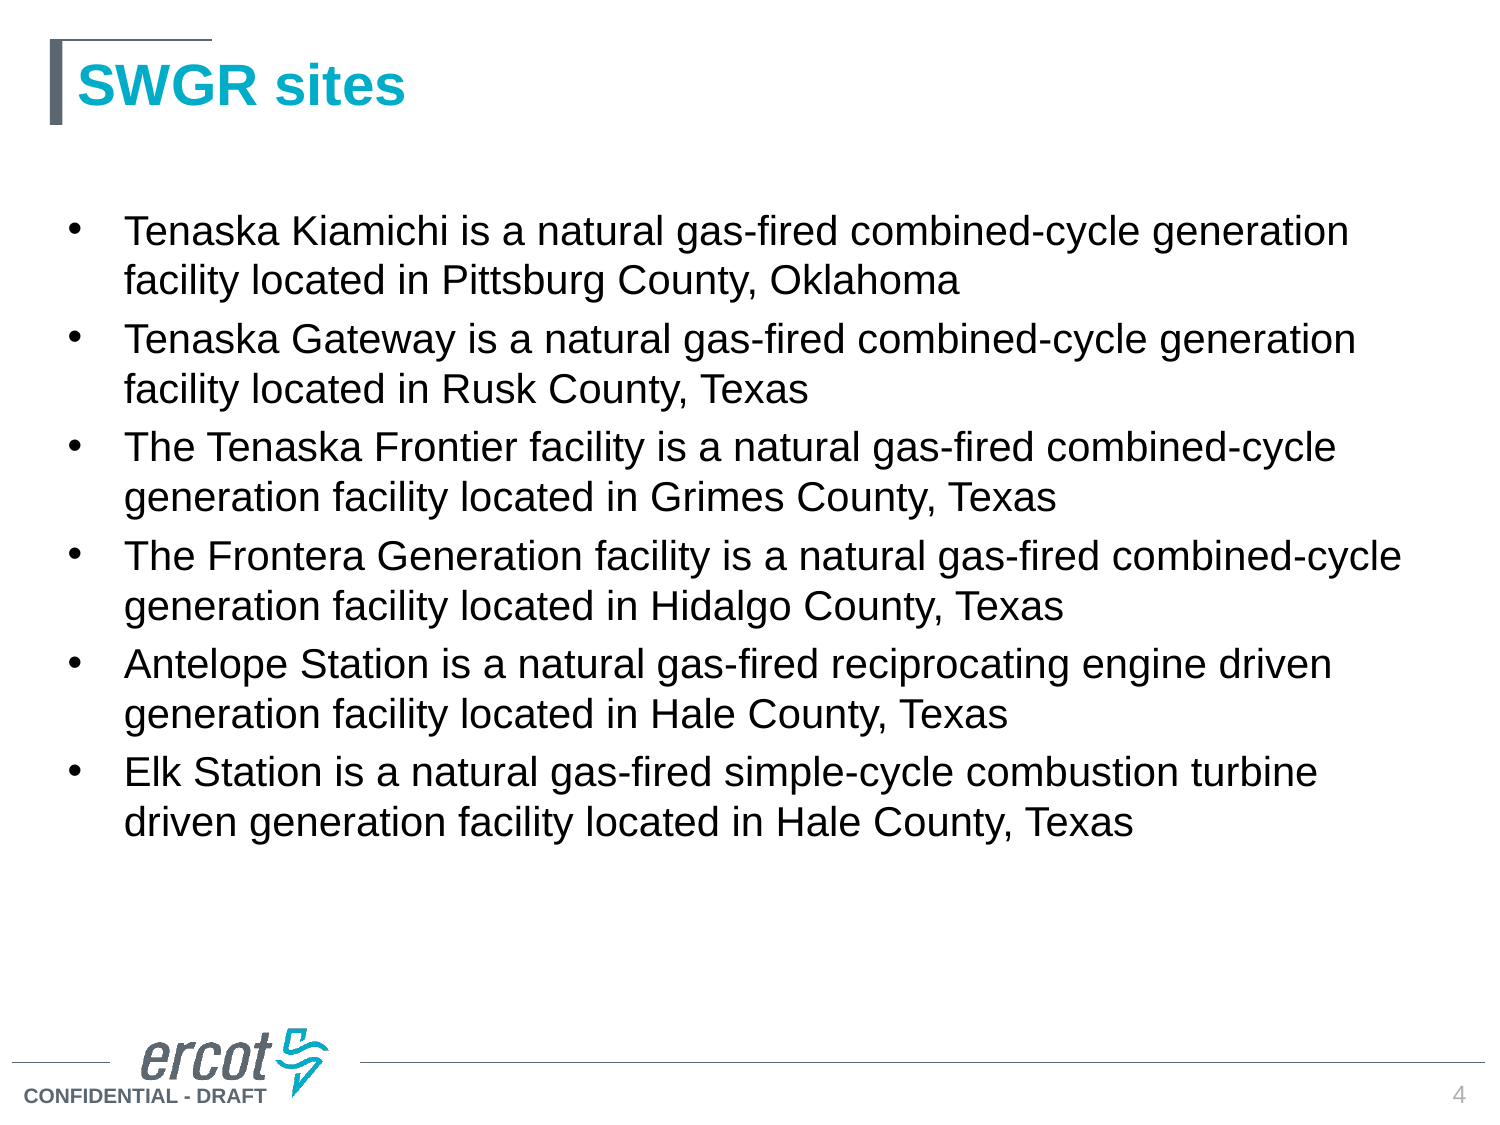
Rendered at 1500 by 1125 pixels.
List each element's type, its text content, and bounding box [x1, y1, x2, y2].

picture [200, 1091, 207, 1100]
slide_number 4 [1437, 1076, 1475, 1112]
title SWGR sites [62, 39, 1450, 137]
list Tenaska Kiamichi is a natural gas-fired combined-cycle generation facility located in Pittsburg County, Oklahoma Tenaska Gateway is a natural gas-fired combined-cycle generation facility located in Rusk County, Texas The Tenaska Frontier facility is a natural gas-fired combined-cycle generation facility located in Grimes County, Texas The Frontera Generation facility is a natural gas-fired combined-cycle generation facility located in Hidalgo County, Texas Antelope Station is a natural gas-fired reciprocating engine driven generation facility located in Hale County, Texas Elk Station is a natural gas-fired simple-cycle combustion turbine driven generation facility located in Hale County, Texas [52, 137, 1453, 1013]
picture [137, 1024, 332, 1100]
